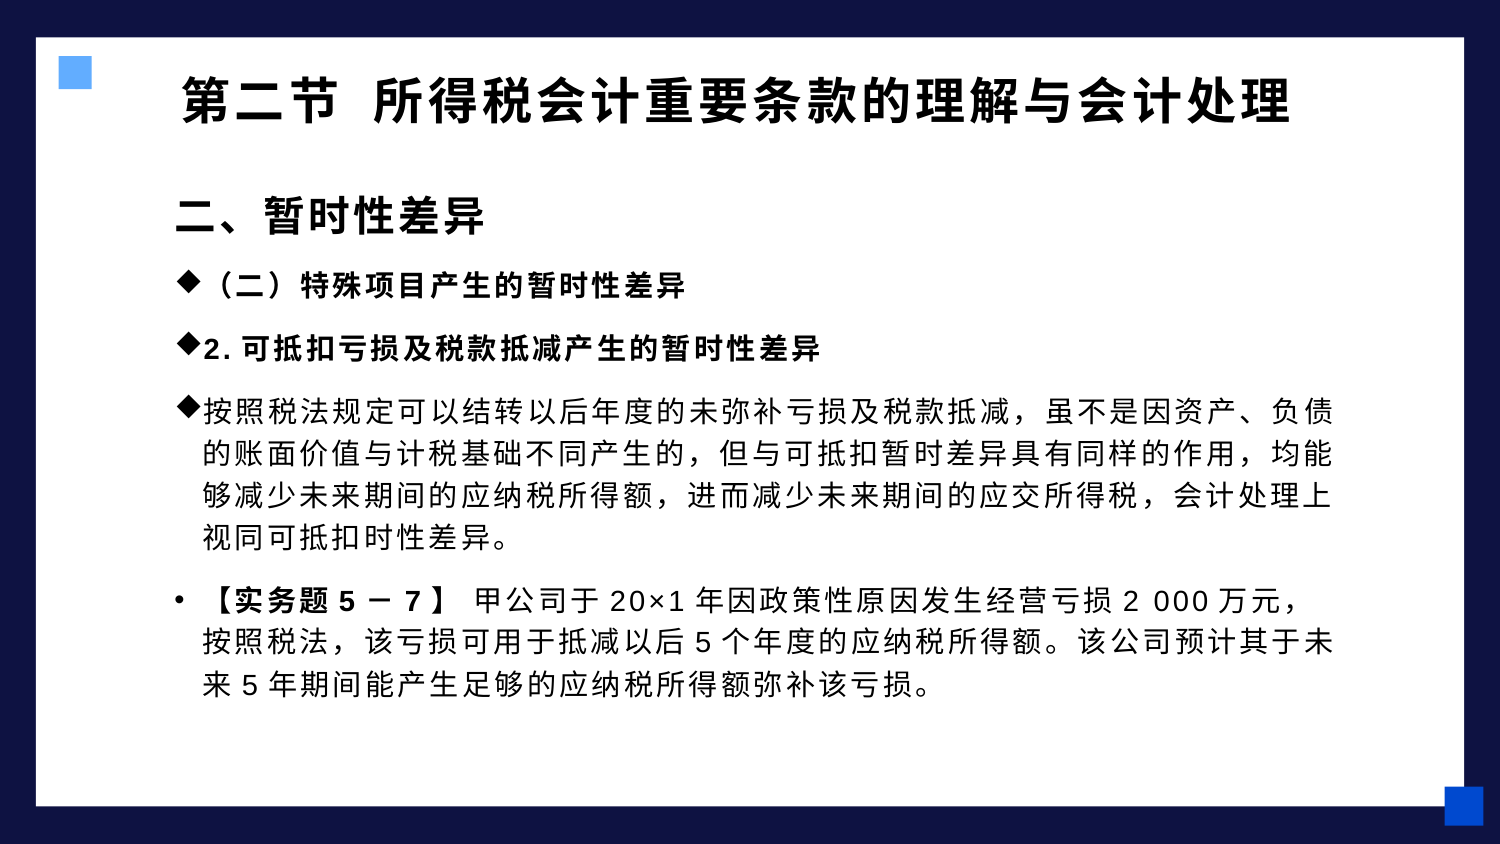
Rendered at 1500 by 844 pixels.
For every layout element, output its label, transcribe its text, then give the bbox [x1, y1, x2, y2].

list 二、暂时性差异 （二）特殊项目产生的暂时性差异 2.可抵扣亏损及税款抵减产生的暂时性差异 按照税法规定可以结转以后年度的未弥补亏损及税款抵减，虽不是因资产、负债的账面价值与计税基础不同产生的，但与可抵扣暂时差异具有同样的作用，均能够减少未来期间的应纳税所得额，进而减少未来期间的应交所得税，会计处理上视同可抵扣时性差异。 【实务题5－7】 甲公司于20×1年因政策性原因发生经营亏损2 000万元，按照税法，该亏损可用于抵减以后5个年度的应纳税所得额。该公司预计其于未来5年期间能产生足够的应纳税所得额弥补该亏损。 [157, 179, 1353, 604]
title 第二节 所得税会计重要条款的理解与会计处理 [141, 48, 1327, 138]
